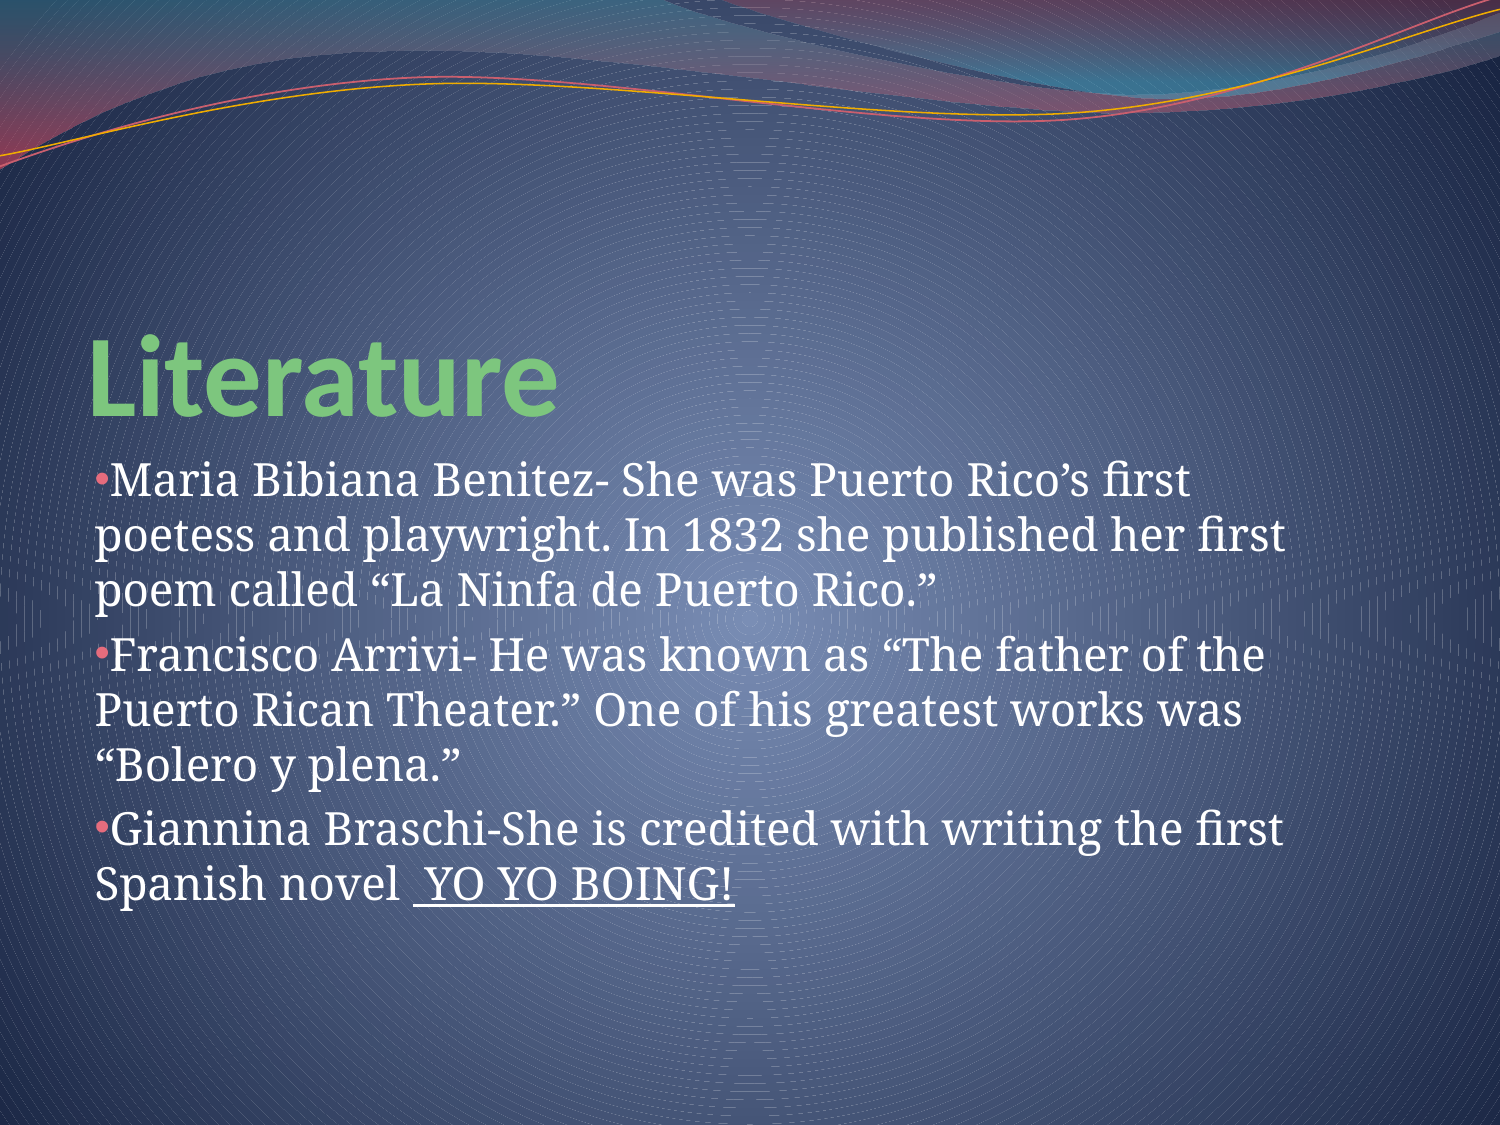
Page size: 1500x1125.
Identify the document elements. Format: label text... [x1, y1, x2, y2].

list Maria Bibiana Benitez- She was Puerto Rico’s first poetess and playwright. In 1832 she published her first poem called “La Ninfa de Puerto Rico.” Francisco Arrivi- He was known as “The father of the Puerto Rican Theater.” One of his greatest works was “Bolero y plena.” Giannina Braschi-She is credited with writing the first Spanish novel YO YO BOING! [86, 443, 1362, 1063]
title Literature [86, 216, 1362, 440]
